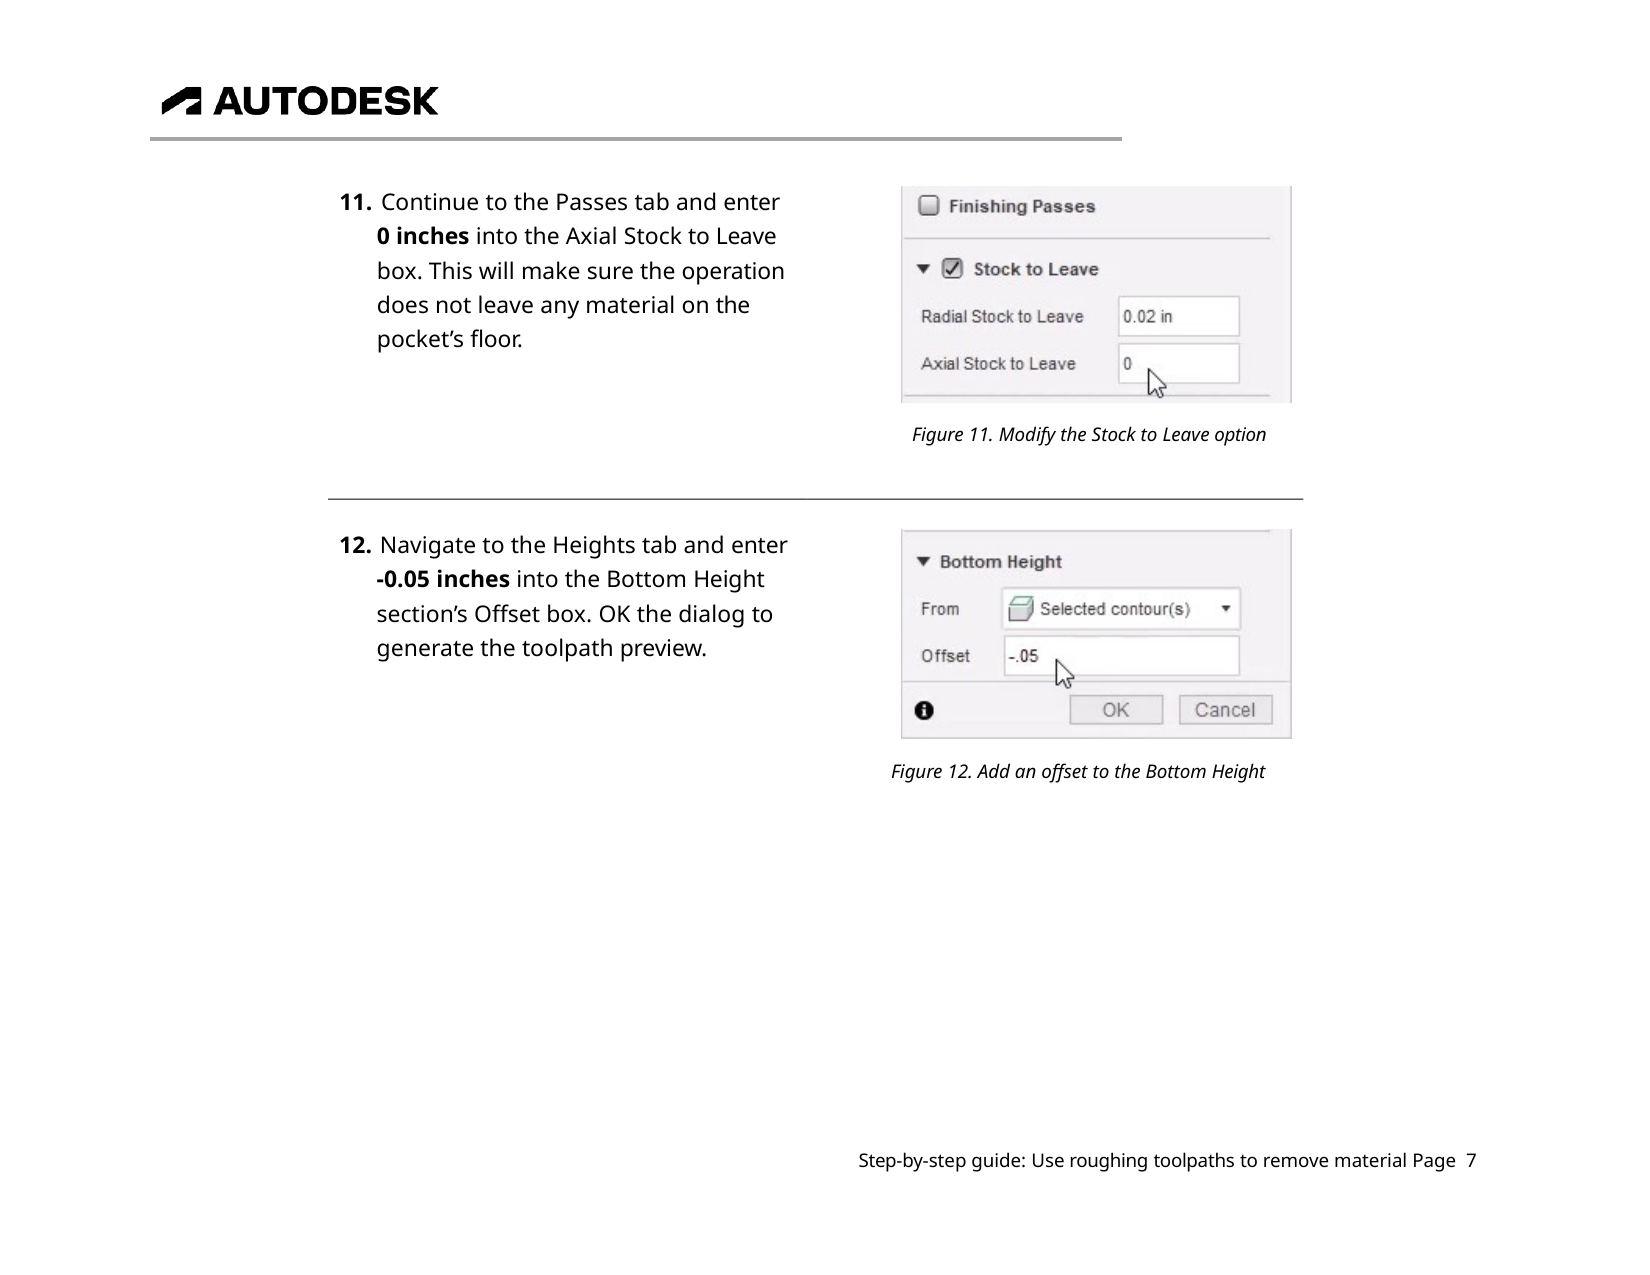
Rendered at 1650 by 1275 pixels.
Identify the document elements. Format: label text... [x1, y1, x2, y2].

picture [161, 86, 439, 115]
slide_number Step-by-step guide: Use roughing toolpaths to remove material Page 10 [856, 1145, 1509, 1275]
picture [900, 186, 1292, 403]
text_box Figure 12. Add an offset to the Bottom Height [889, 757, 1294, 782]
text_box 12. Navigate to the Heights tab and enter -0.05 inches into the Bottom Height section’s Offset box. OK the dialog to generate the toolpath preview. [337, 521, 789, 662]
picture [900, 529, 1292, 740]
text_box Figure 11. Modify the Stock to Leave option [909, 420, 1294, 445]
text_box 11. Continue to the Passes tab and enter 0 inches into the Axial Stock to Leave box. This will make sure the operation does not leave any material on the pocket’s floor. [337, 178, 790, 353]
